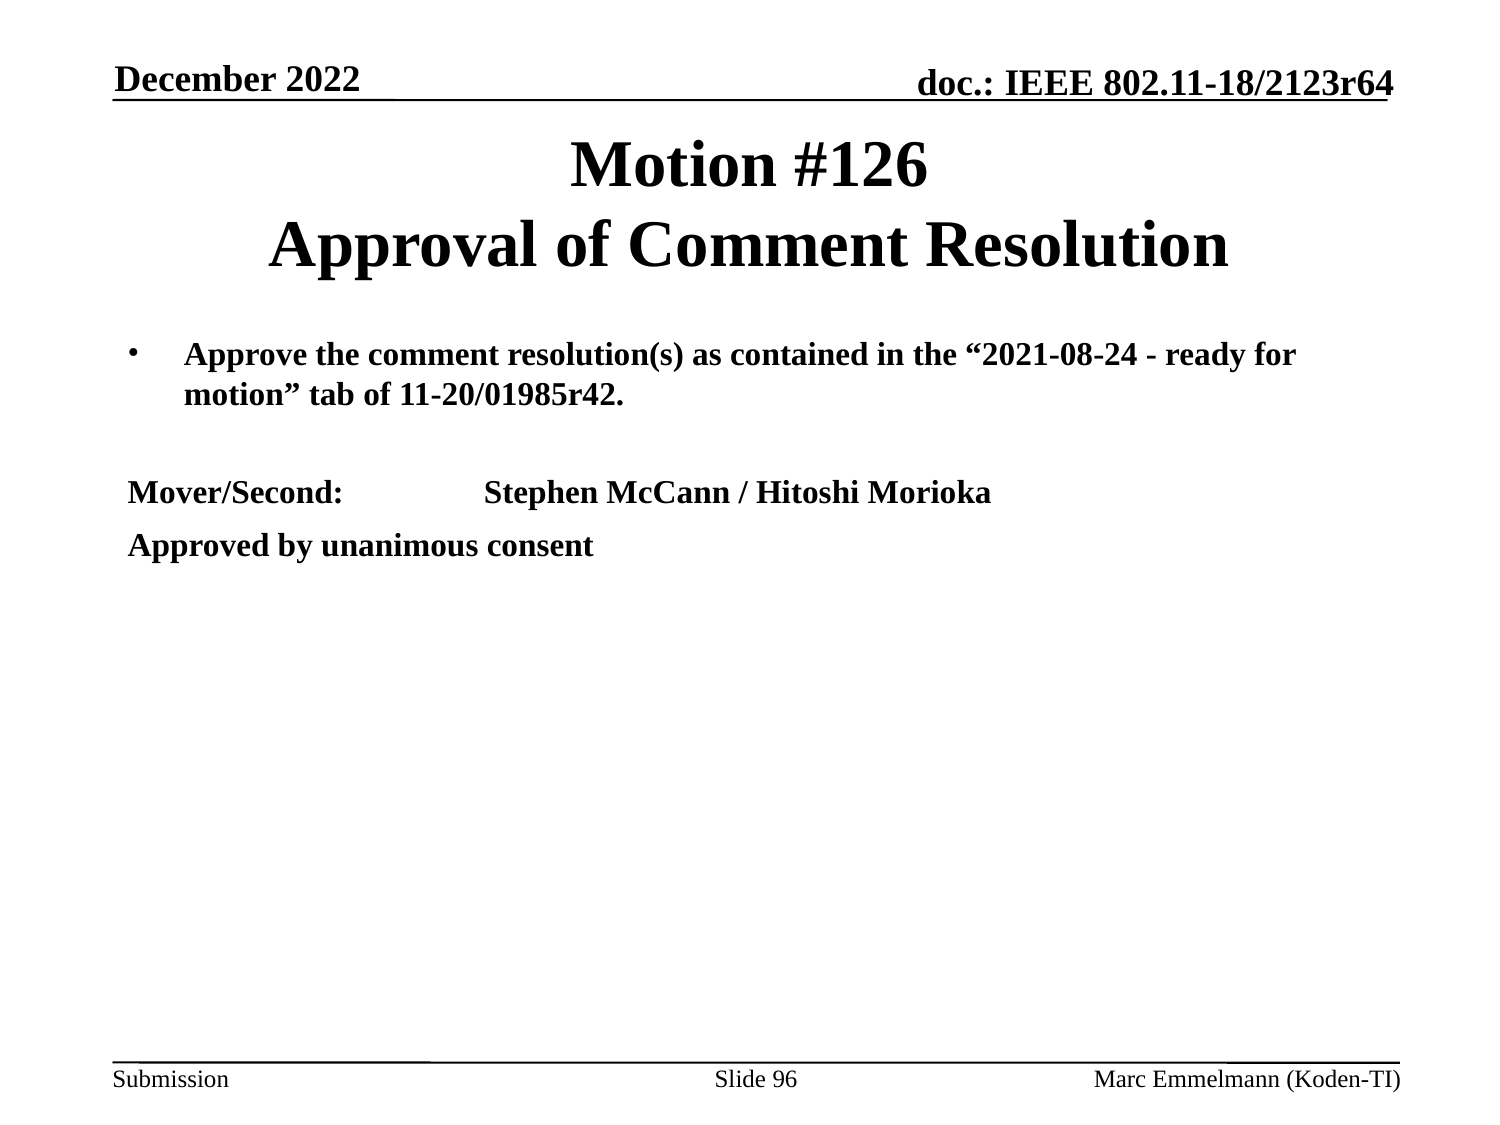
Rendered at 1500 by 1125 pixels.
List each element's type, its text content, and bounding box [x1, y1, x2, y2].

title Motion #126 Approval of Comment Resolution [112, 112, 1388, 288]
slide_number Slide 96 [712, 1061, 800, 1123]
footer Marc Emmelmann (Koden-TI) [878, 1061, 1402, 1093]
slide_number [114, 54, 423, 100]
list Approve the comment resolution(s) as contained in the “2021-08-24 - ready for motion” tab of 11-20/01985r42. Mover/Second: Stephen McCann / Hitoshi Morioka Approved by unanimous consent [112, 324, 1388, 1000]
